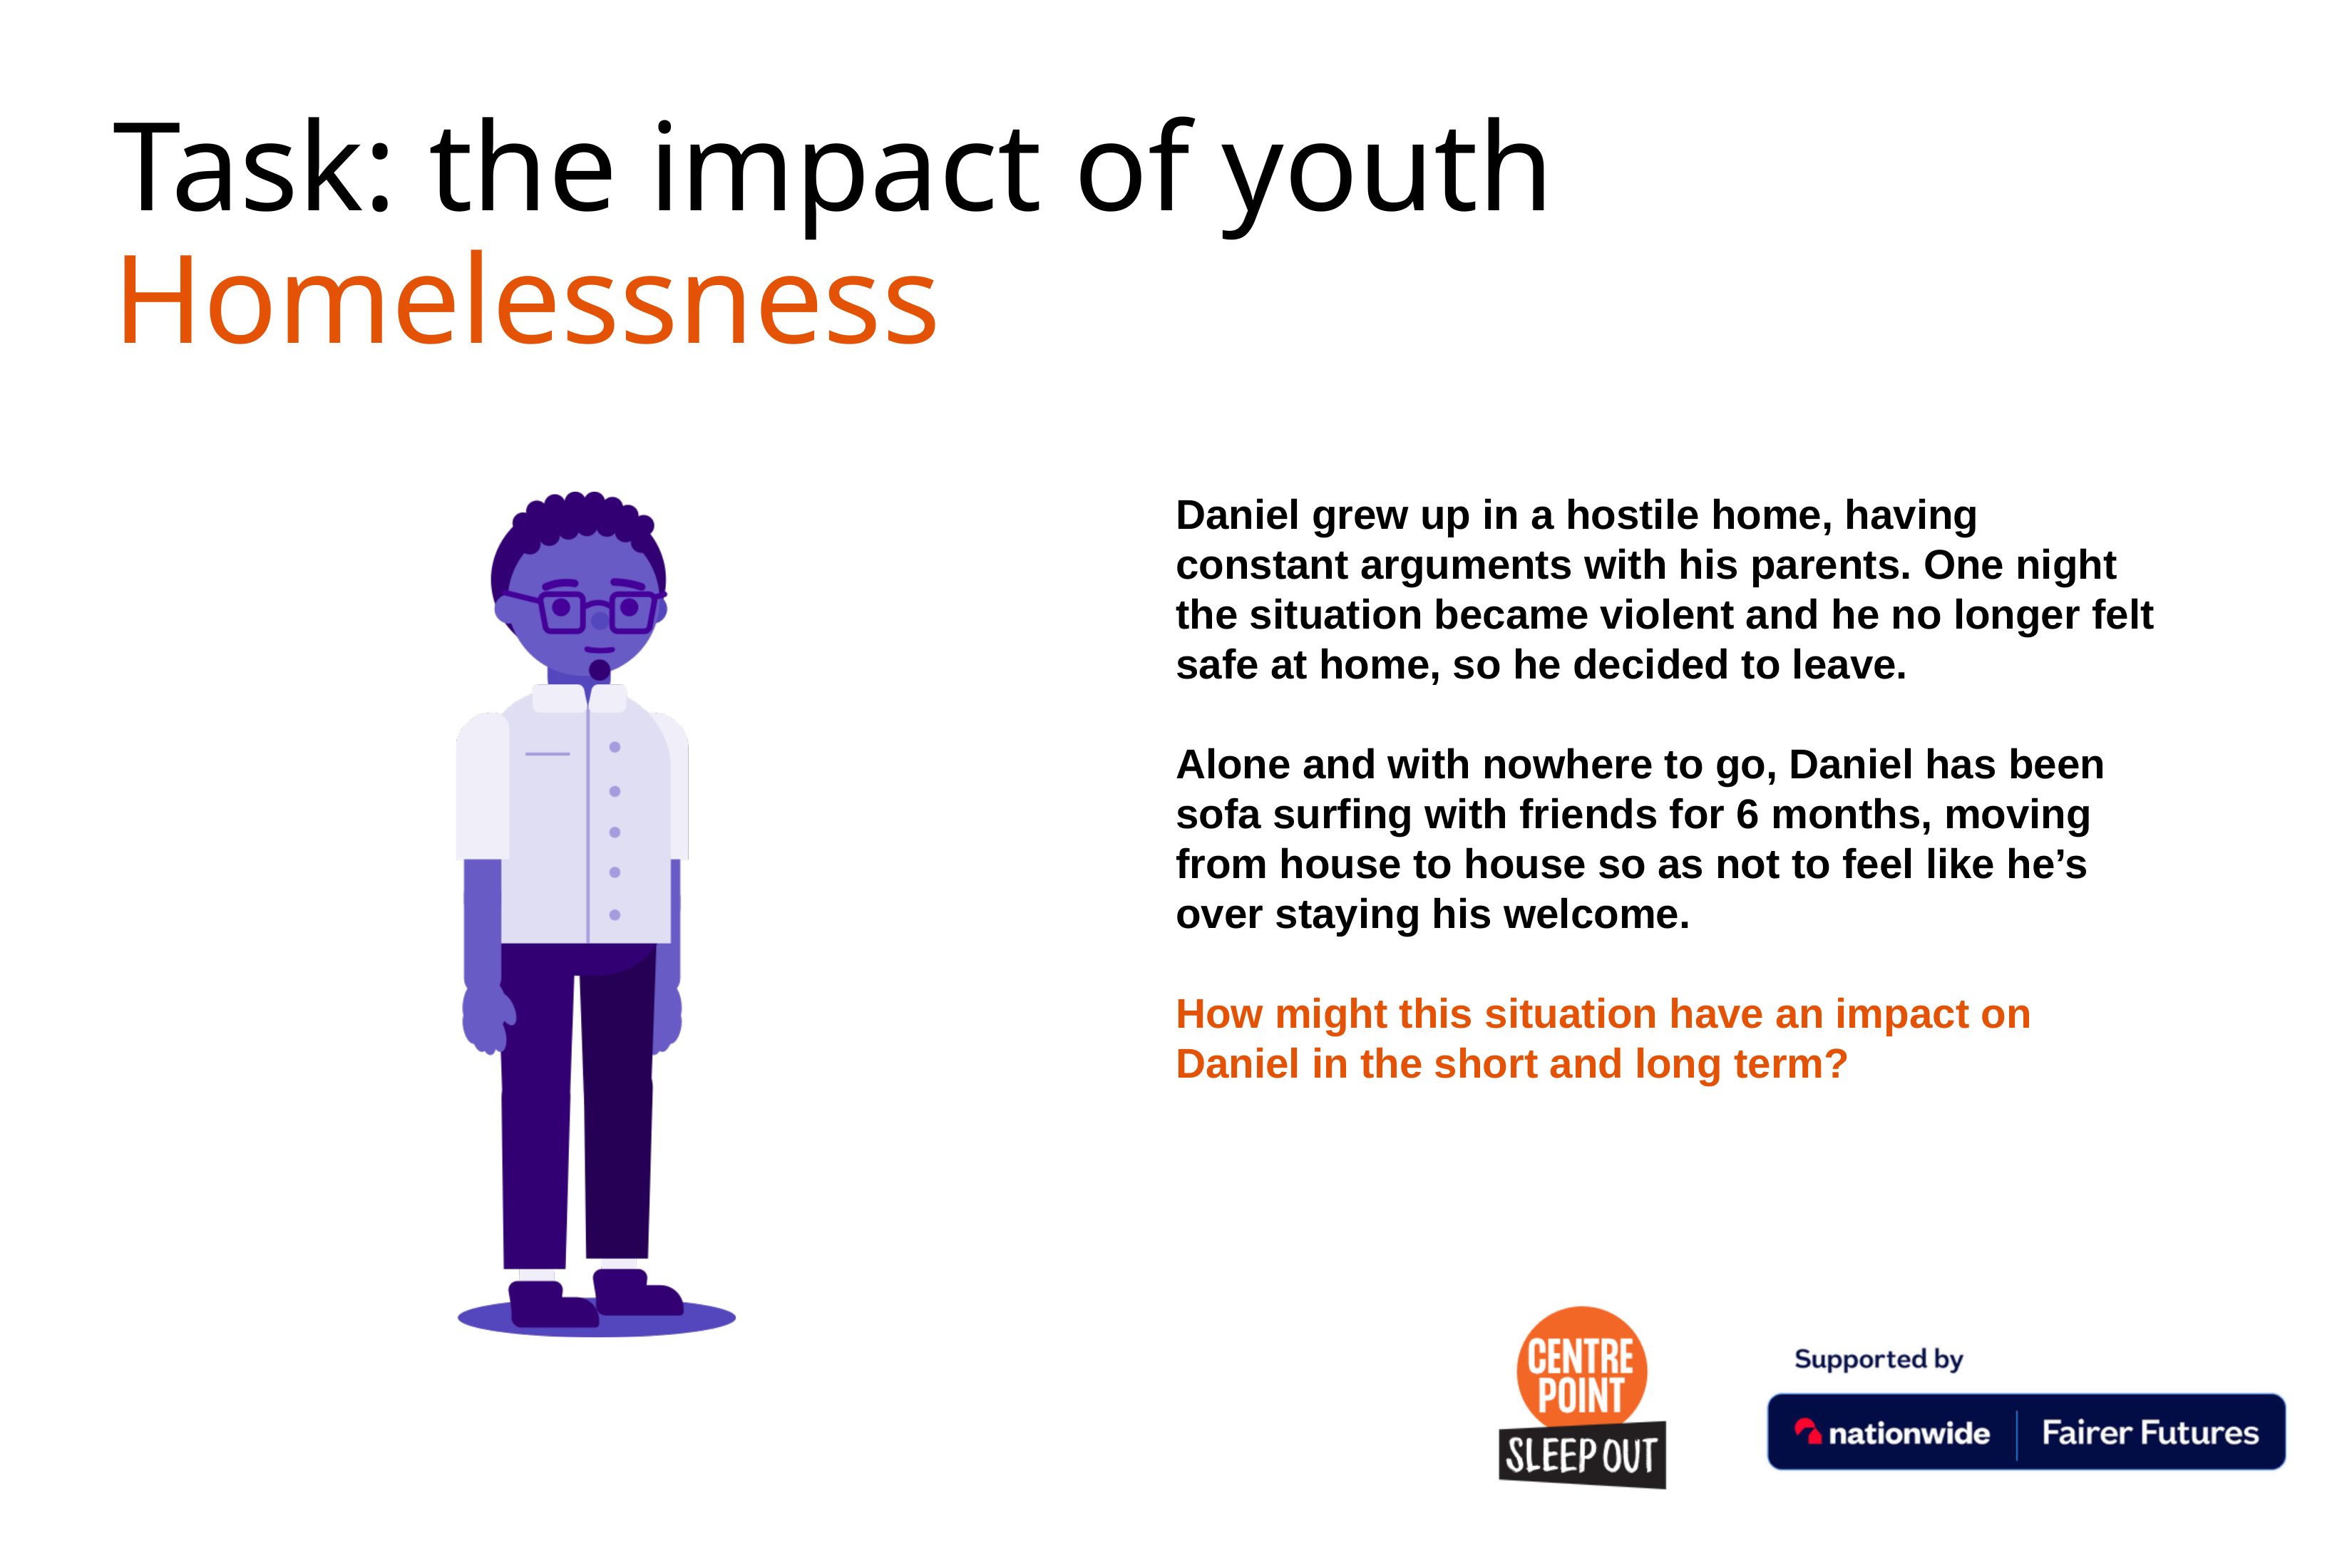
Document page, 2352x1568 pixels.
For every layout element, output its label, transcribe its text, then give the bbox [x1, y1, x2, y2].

text_box Daniel grew up in a hostile home, having constant arguments with his parents. One night the situation became violent and he no longer felt safe at home, so he decided to leave. Alone and with nowhere to go, Daniel has been sofa surfing with friends for 6 months, moving from house to house so as not to feel like he’s over staying his welcome. How might this situation have an impact on Daniel in the short and long term? [1176, 473, 2157, 1087]
picture [1460, 1288, 2317, 1533]
text_box Task: the impact of youth Homelessness [102, 99, 1772, 296]
picture [362, 440, 829, 1390]
